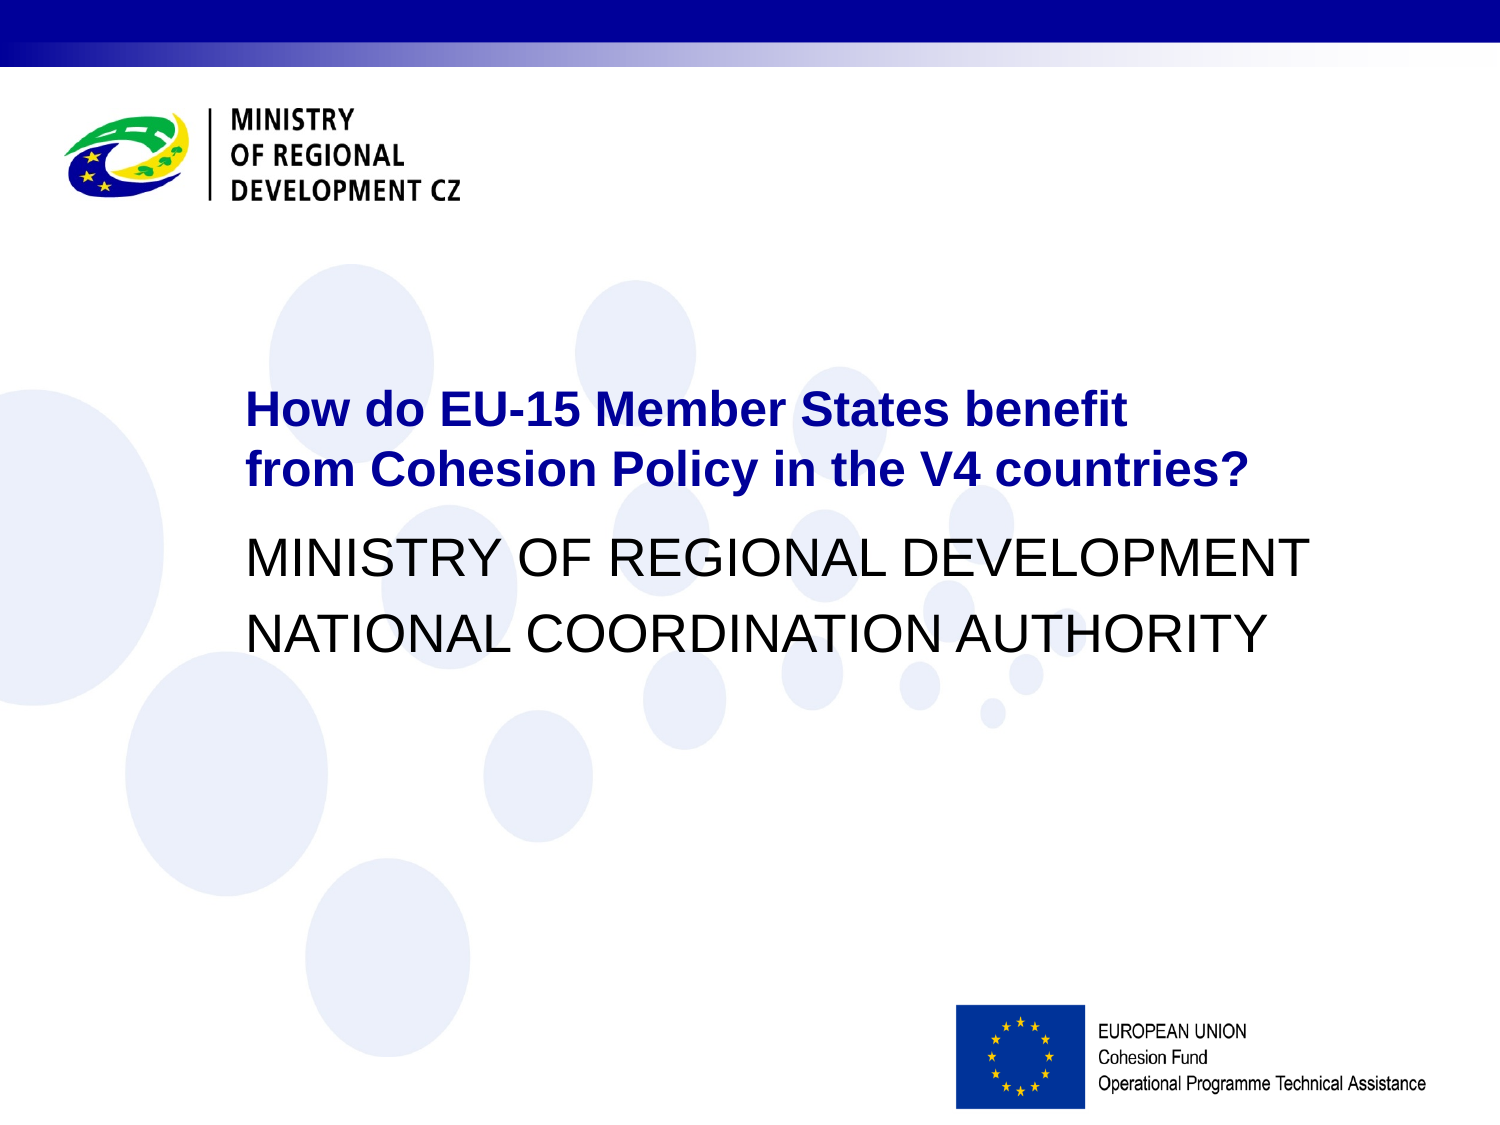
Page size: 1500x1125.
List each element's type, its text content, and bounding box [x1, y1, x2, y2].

picture [0, 264, 1472, 1125]
title How do EU-15 Member States benefit from Cohesion Policy in the V4 countries? [230, 326, 1425, 504]
picture [64, 108, 460, 201]
